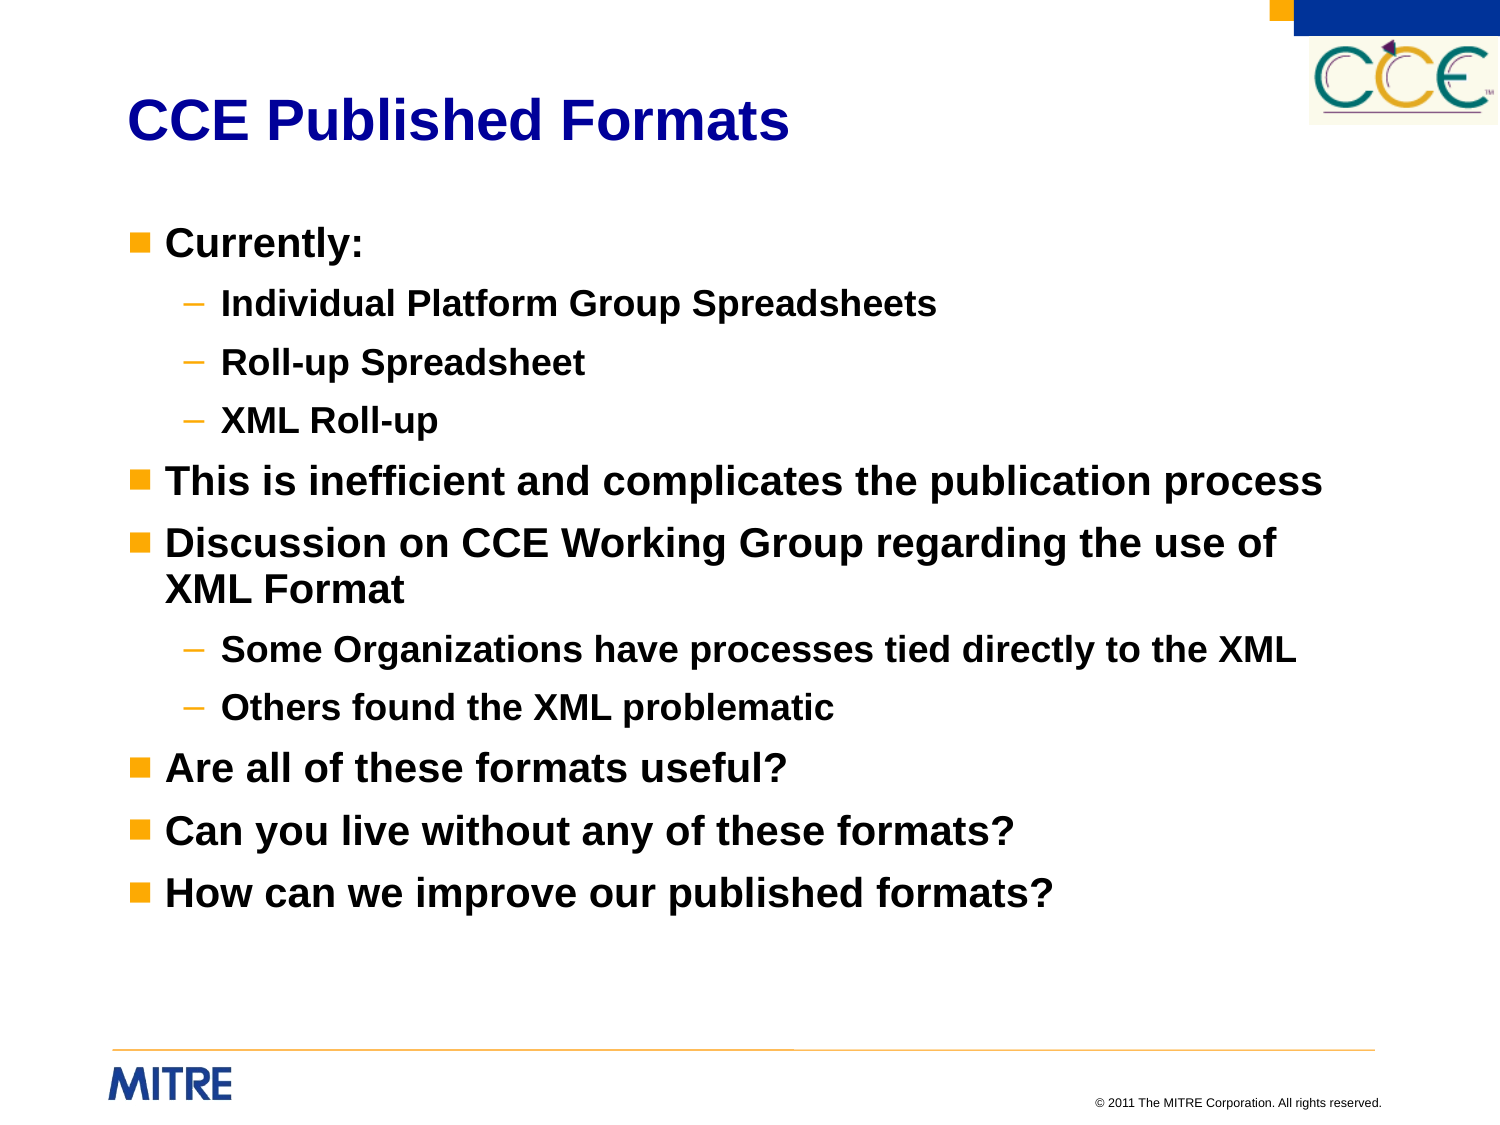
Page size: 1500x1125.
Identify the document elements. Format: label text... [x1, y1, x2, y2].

title CCE Published Formats [112, 45, 1375, 200]
picture [1309, 36, 1498, 125]
picture [103, 1064, 236, 1106]
list Currently: Individual Platform Group Spreadsheets Roll-up Spreadsheet XML Roll-up This is inefficient and complicates the publication process Discussion on CCE Working Group regarding the use of XML Format Some Organizations have processes tied directly to the XML Others found the XML problematic Are all of these formats useful? Can you live without any of these formats? How can we improve our published formats? [112, 212, 1376, 1015]
